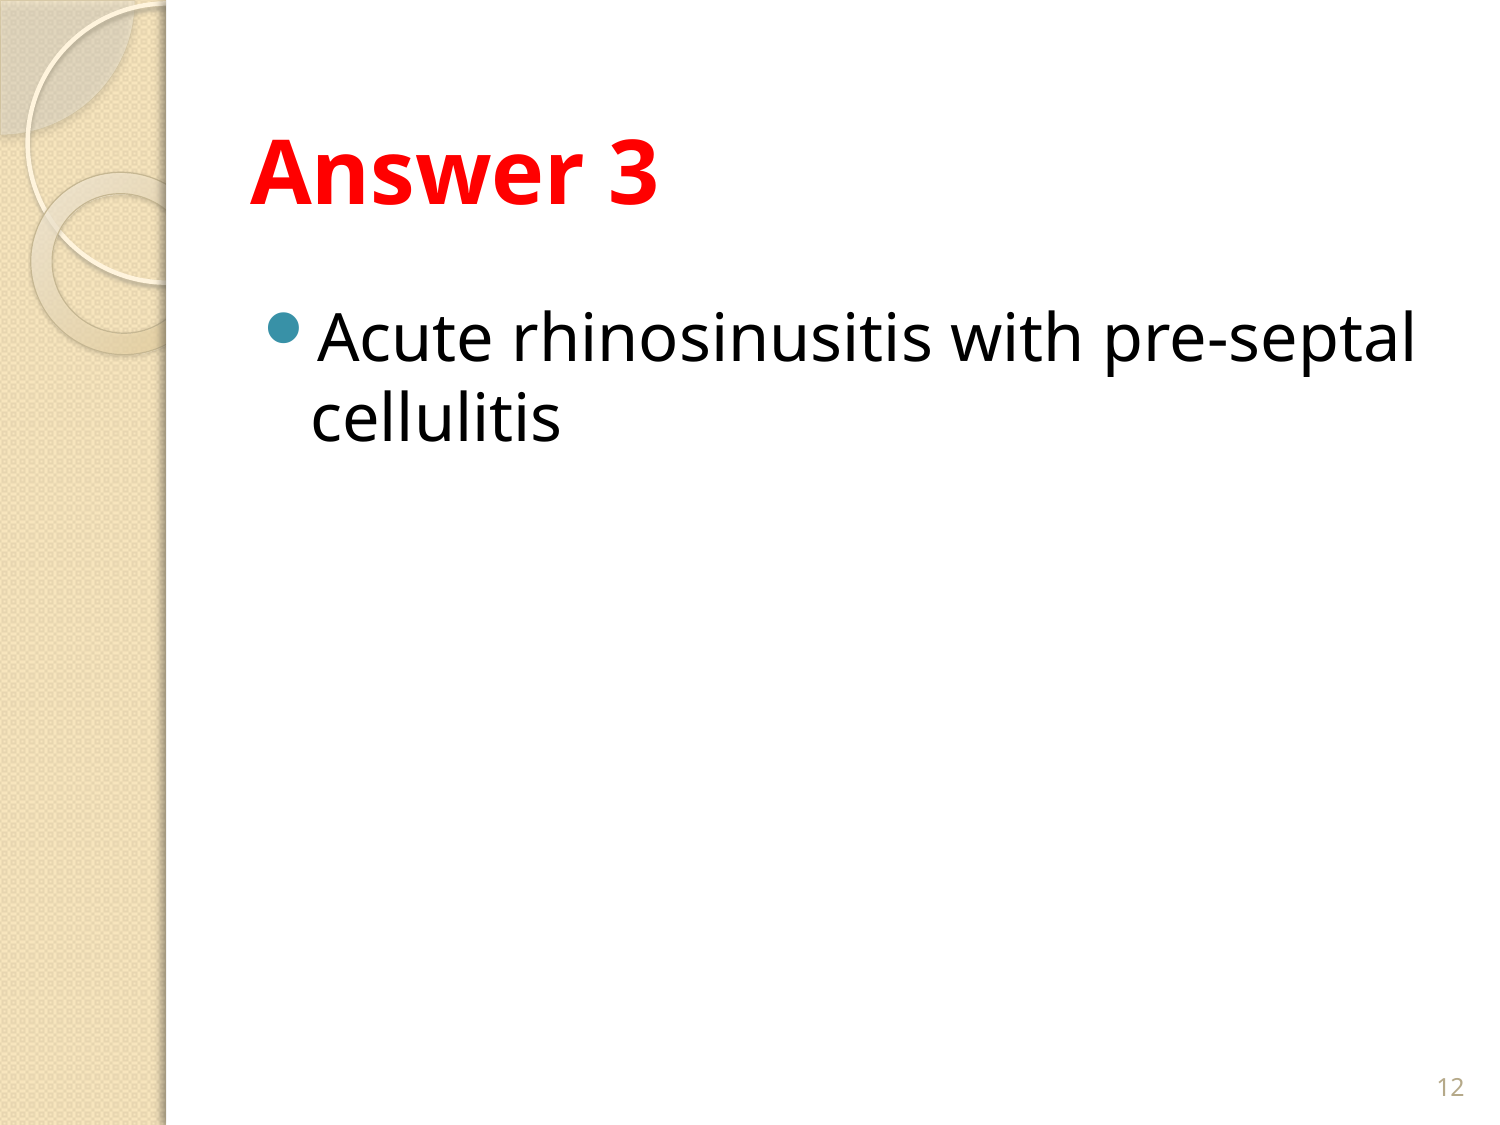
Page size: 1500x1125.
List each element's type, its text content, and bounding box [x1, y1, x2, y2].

slide_number 12 [1413, 1034, 1488, 1113]
list Acute rhinosinusitis with pre-septal cellulitis [235, 287, 1450, 1075]
title Answer 3 [235, 75, 1466, 263]
